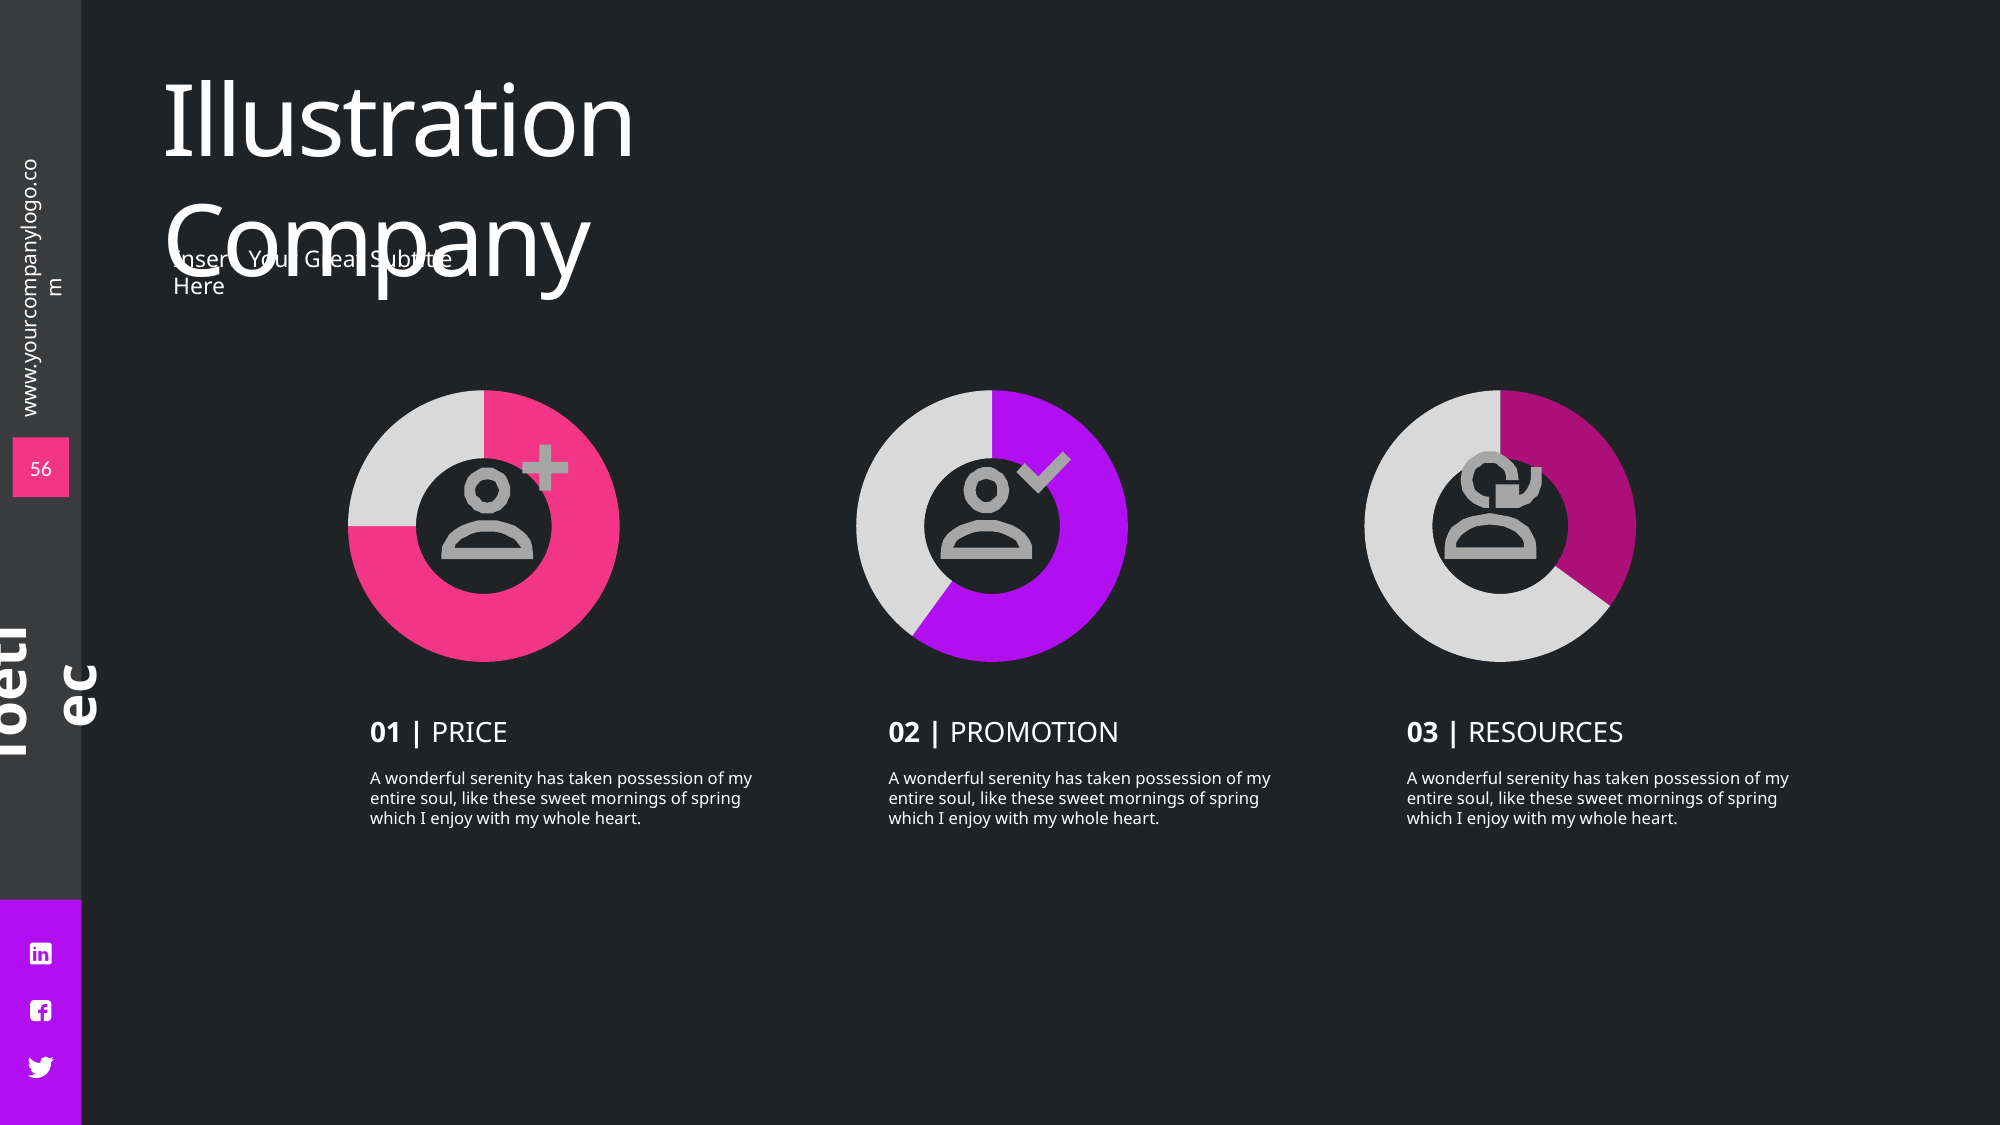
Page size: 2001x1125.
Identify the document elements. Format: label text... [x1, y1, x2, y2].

chart [779, 384, 1205, 668]
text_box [441, 444, 569, 560]
chart [1288, 384, 1713, 668]
text_box 02 | PROMOTION A wonderful serenity has taken possession of my entire soul, like these sweet mornings of spring which I enjoy with my whole heart. [873, 707, 1288, 836]
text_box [940, 451, 1071, 559]
text_box 03 | RESOURCES A wonderful serenity has taken possession of my entire soul, like these sweet mornings of spring which I enjoy with my whole heart. [1392, 707, 1807, 836]
text_box Insert Your Great Subtitle Here [158, 237, 512, 307]
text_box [1444, 451, 1542, 559]
text_box Illustration Company [147, 116, 677, 236]
slide_number 56 [12, 437, 69, 498]
chart [271, 384, 697, 668]
text_box 01 | PRICE A wonderful serenity has taken possession of my entire soul, like these sweet mornings of spring which I enjoy with my whole heart. [355, 707, 770, 836]
